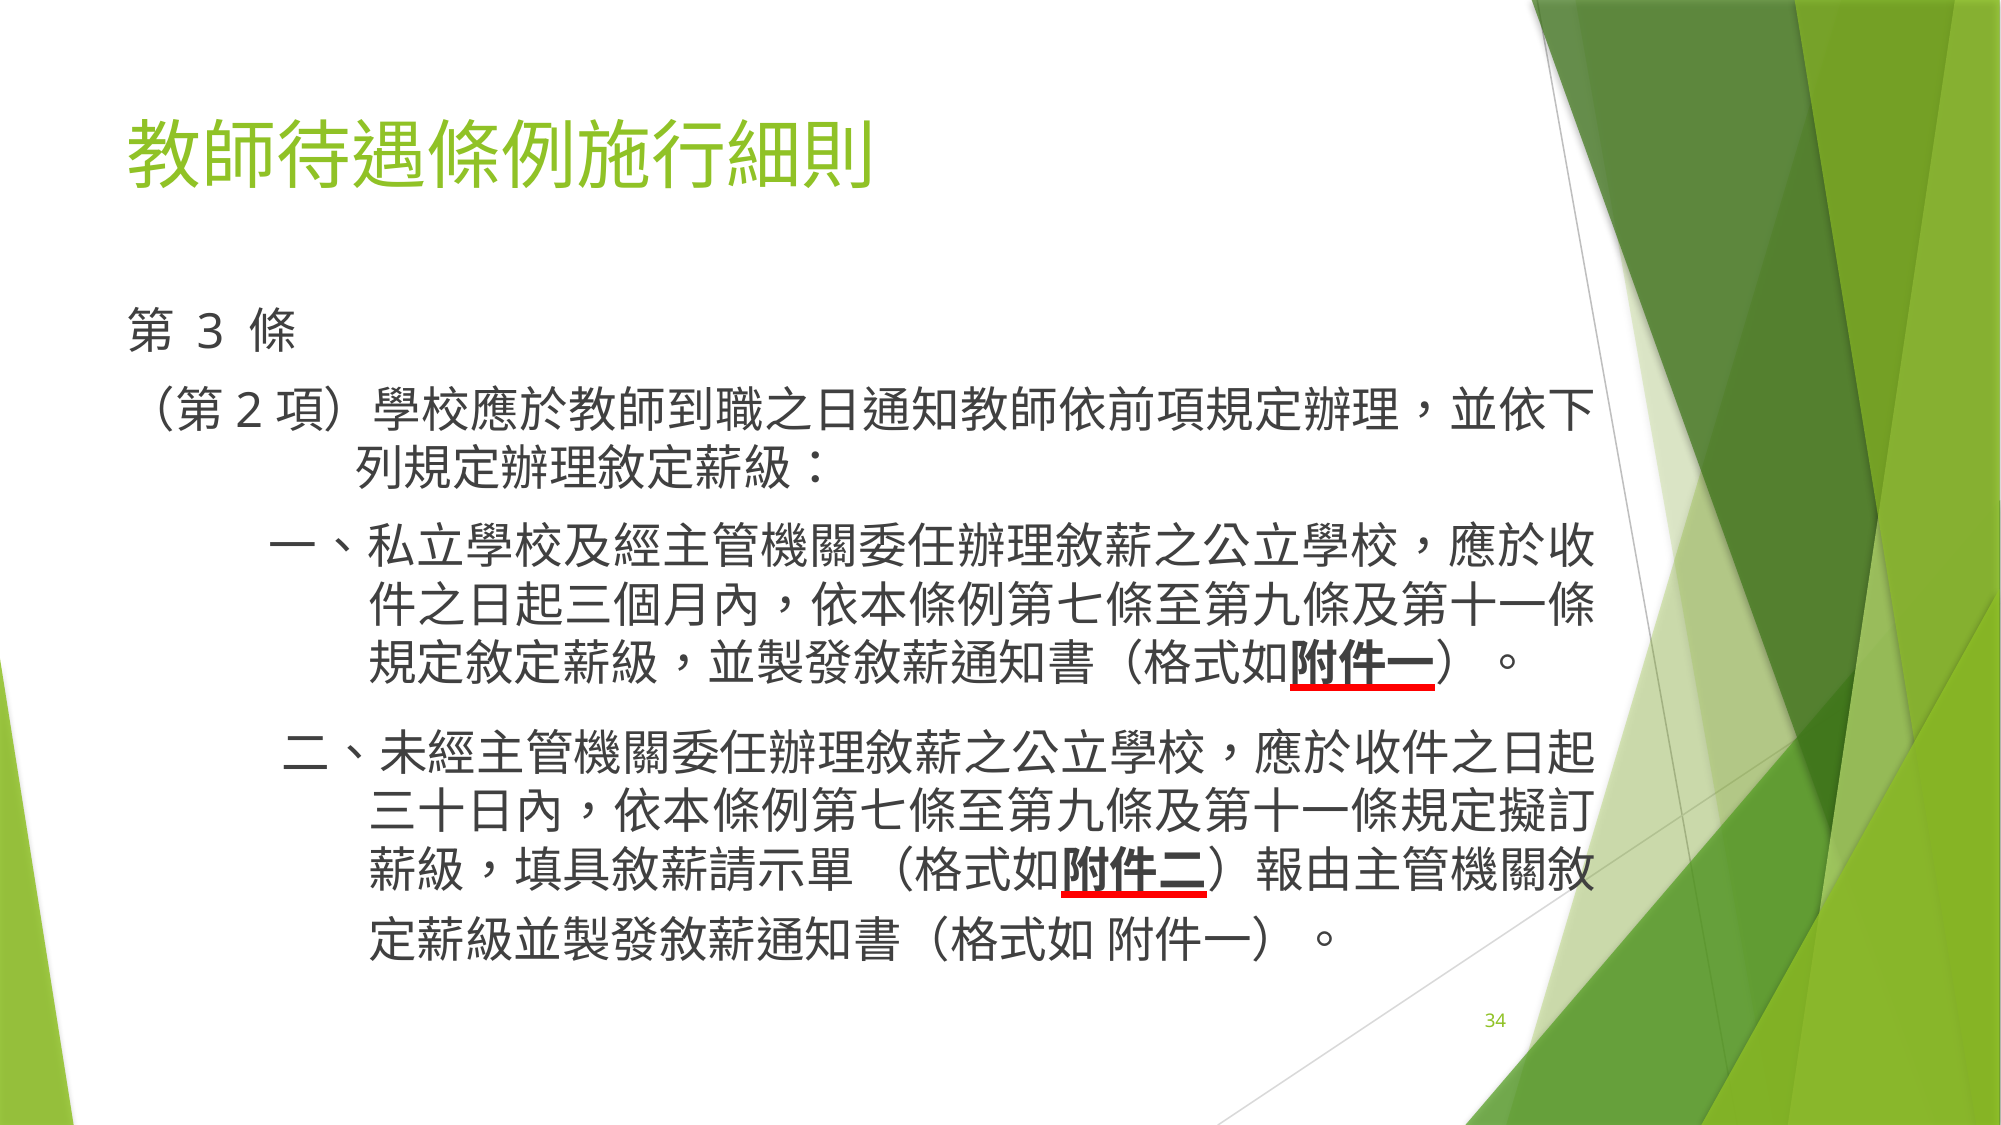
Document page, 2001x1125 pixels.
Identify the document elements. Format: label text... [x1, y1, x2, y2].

title 教師待遇條例施行細則 [111, 99, 1522, 292]
list 第 3 條 （第2項）學校應於教師到職之日通知教師依前項規定辦理，並依下列規定辦理敘定薪級： 一、私立學校及經主管機關委任辦理敘薪之公立學校，應於收件之日起三個月內，依本條例第七條至第九條及第十一條規定敘定薪級，並製發敘薪通知書（格式如附件一）。 二、未經主管機關委任辦理敘薪之公立學校，應於收件之日起三十日內，依本條例第七條至第九條及第十一條規定擬訂薪級，填具敘薪請示單 （格式如附件二）報由主管機關敘定薪級並製發敘薪通知書（格式如 附件一）。 [111, 292, 1612, 1014]
slide_number 34 [1409, 991, 1522, 1051]
